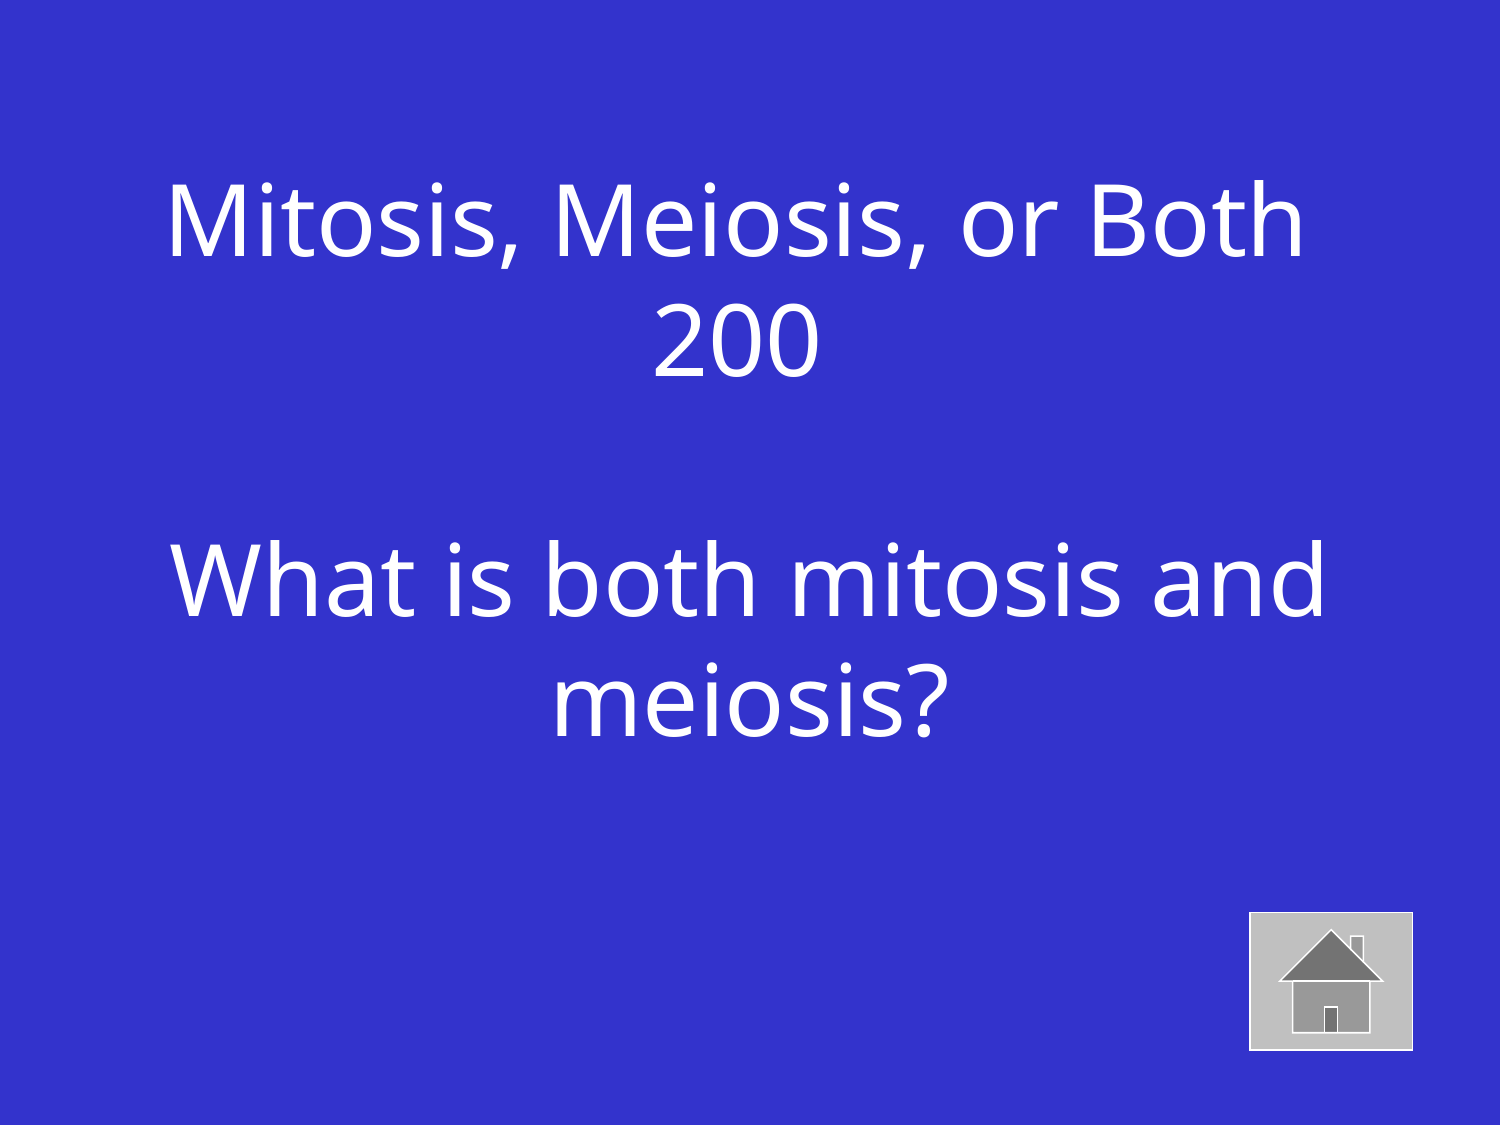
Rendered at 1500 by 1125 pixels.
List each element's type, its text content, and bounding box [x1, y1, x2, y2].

text_box [1249, 912, 1413, 1050]
title Mitosis, Meiosis, or Both 200 What is both mitosis and meiosis? [112, 274, 1388, 638]
